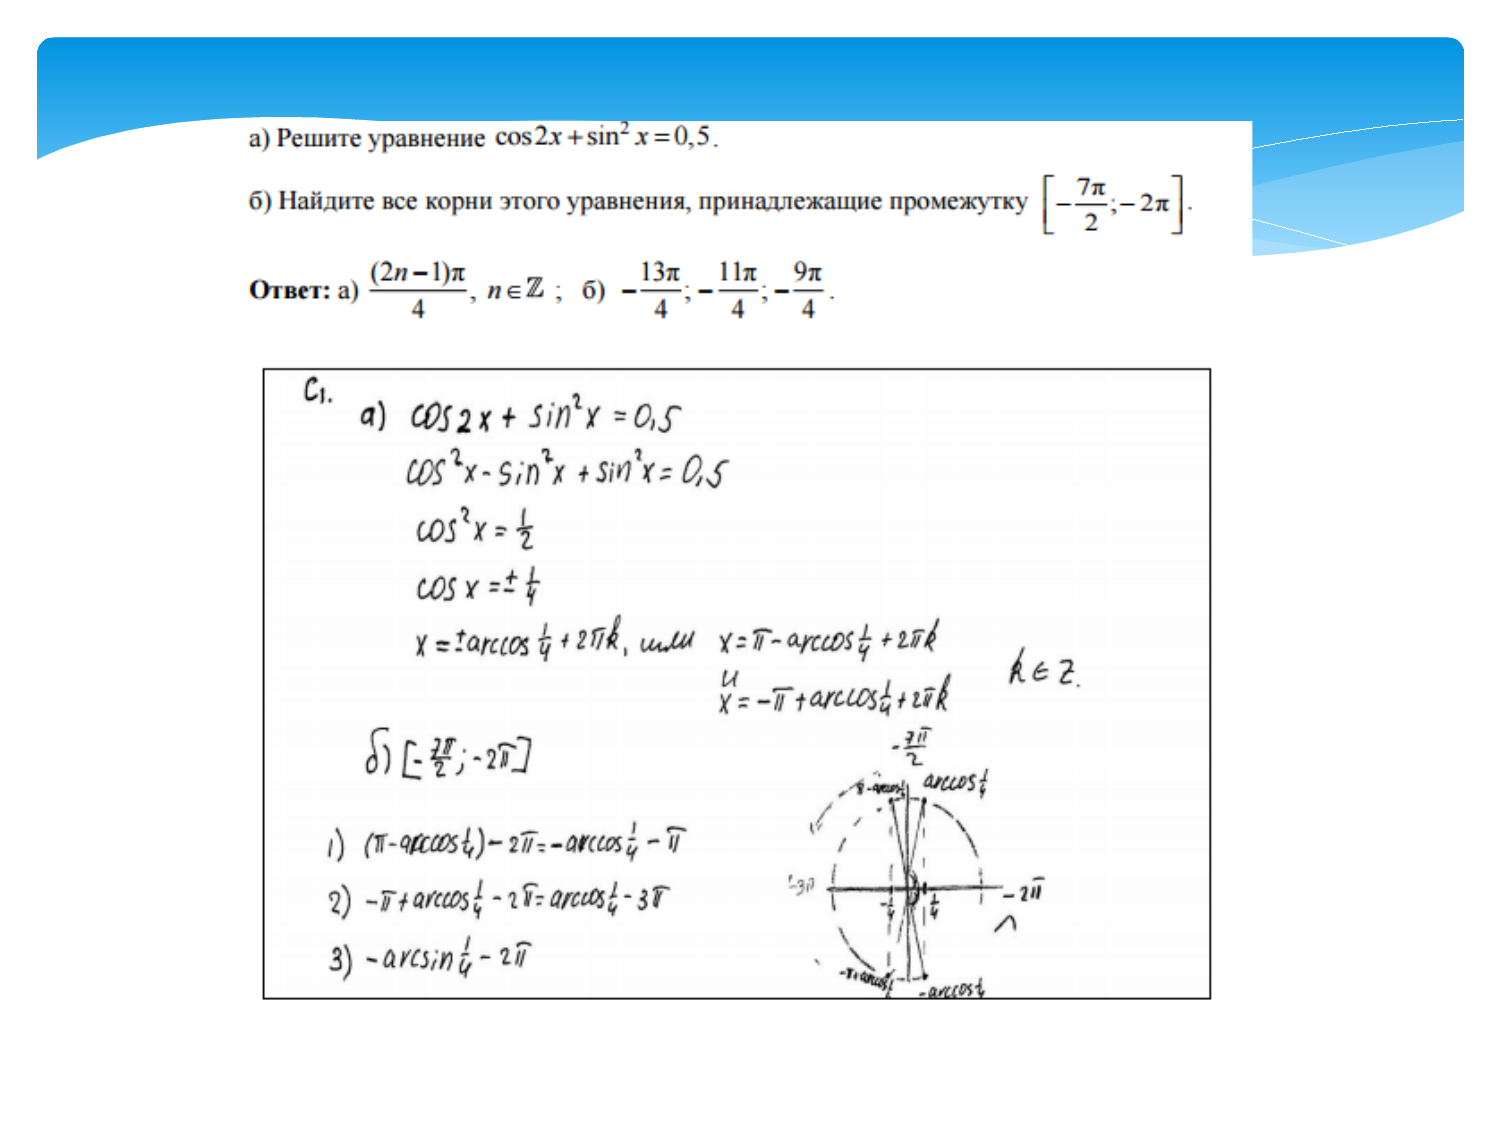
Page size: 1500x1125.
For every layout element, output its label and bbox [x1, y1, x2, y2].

picture [247, 120, 1253, 1005]
